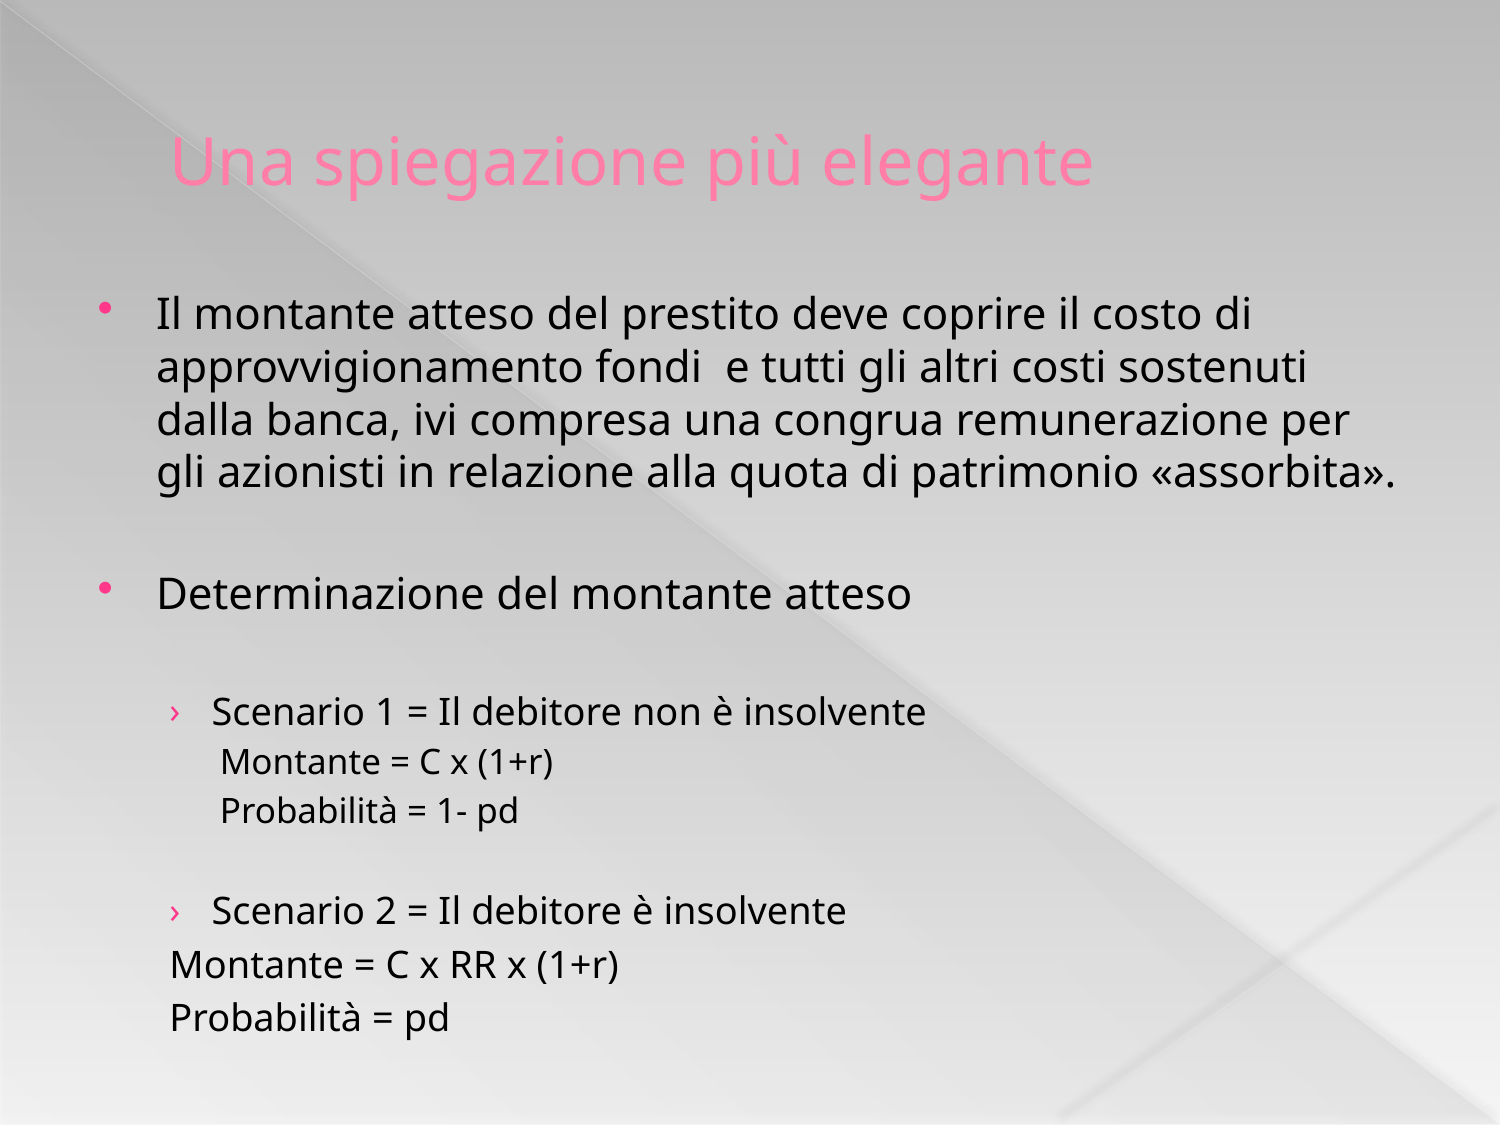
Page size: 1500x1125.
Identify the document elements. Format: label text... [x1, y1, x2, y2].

title Una spiegazione più elegante [75, 43, 1425, 274]
list Il montante atteso del prestito deve coprire il costo di approvvigionamento fondi e tutti gli altri costi sostenuti dalla banca, ivi compresa una congrua remunerazione per gli azionisti in relazione alla quota di patrimonio «assorbita». Determinazione del montante atteso Scenario 1 = Il debitore non è insolvente Montante = C x (1+r) Probabilità = 1- pd Scenario 2 = Il debitore è insolvente Montante = C x RR x (1+r) Probabilità = pd [75, 278, 1425, 1059]
